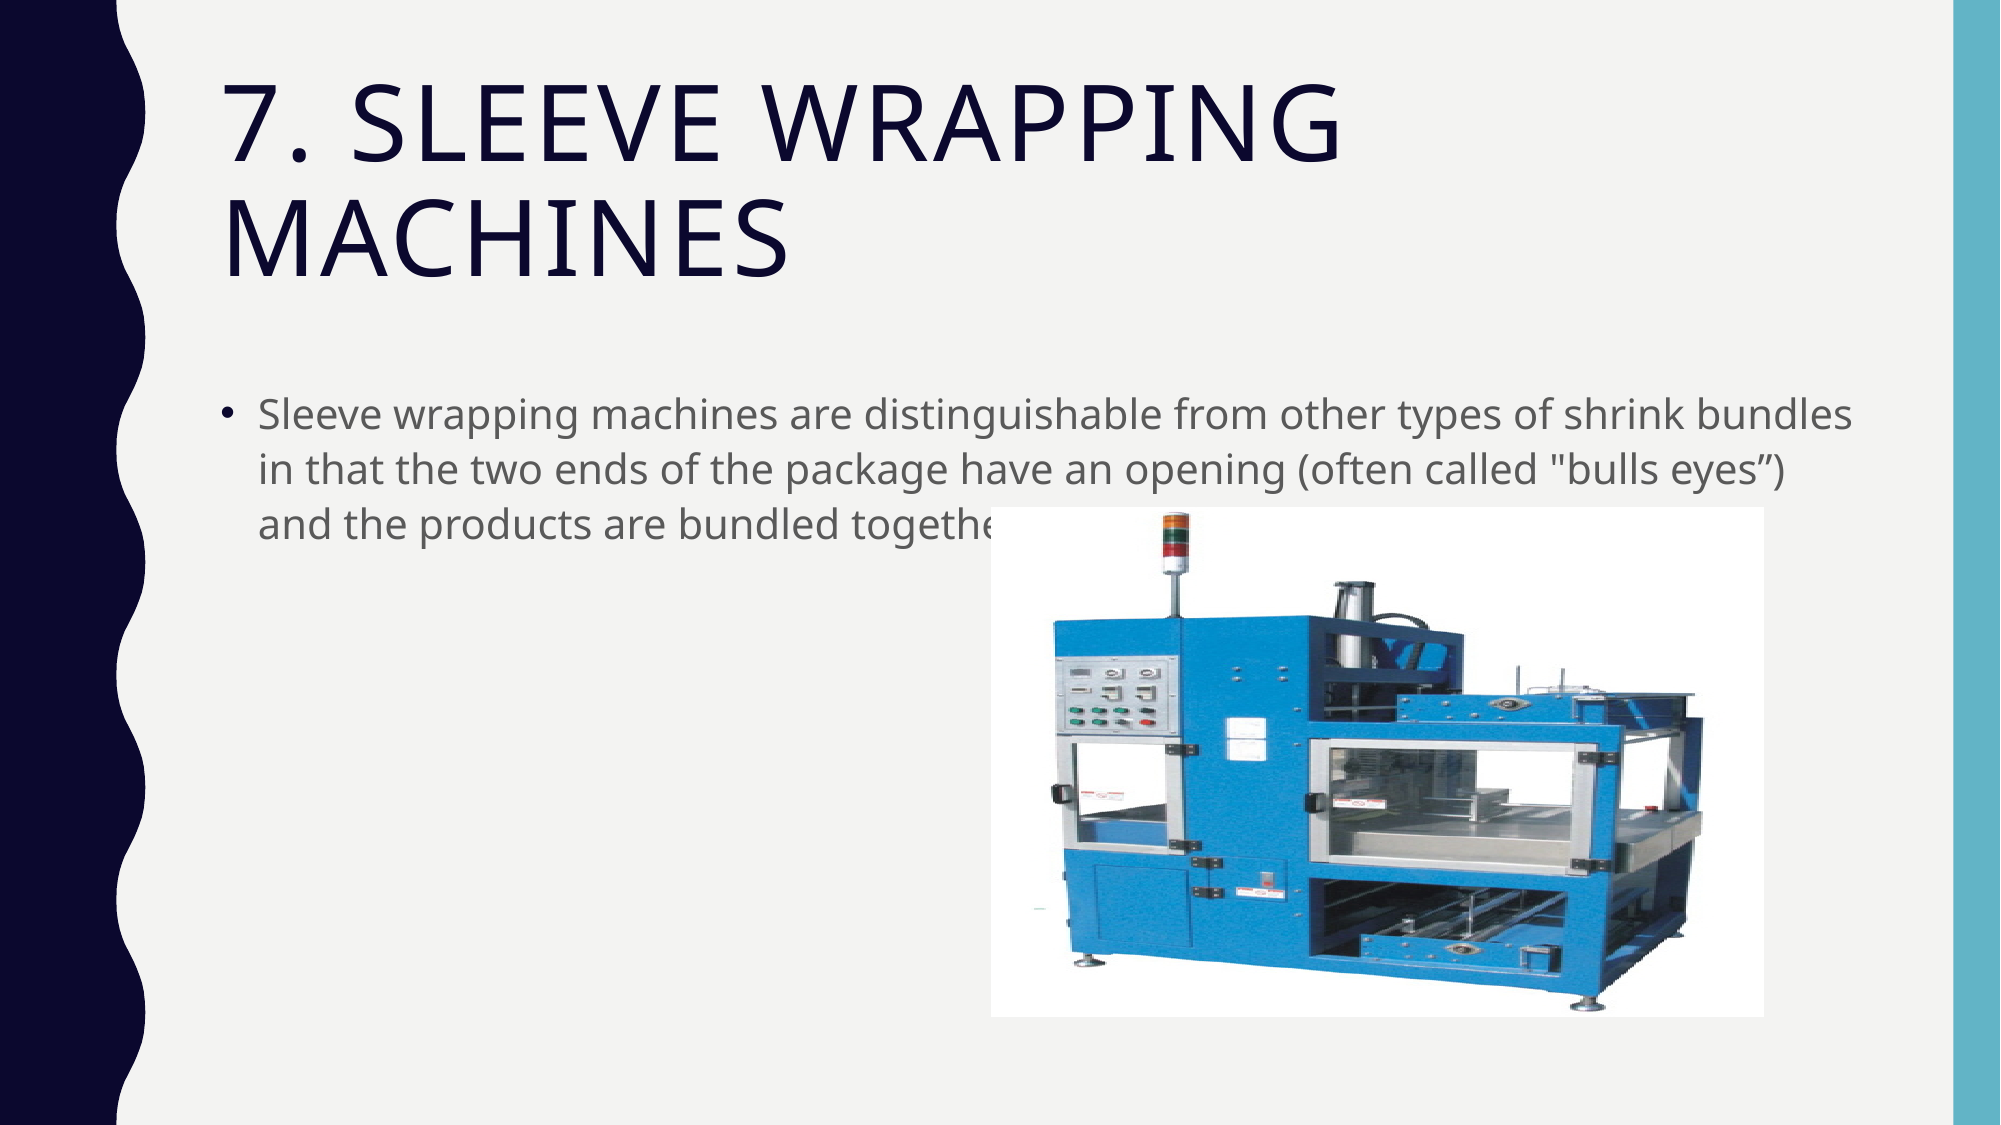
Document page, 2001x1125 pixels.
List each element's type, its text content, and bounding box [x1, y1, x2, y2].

list Sleeve wrapping machines are distinguishable from other types of shrink bundles in that the two ends of the package have an opening (often called "bulls eyes”) and the products are bundled together for shipment. [205, 375, 1875, 1068]
title 7. Sleeve wrapping machines [205, 62, 1875, 308]
picture [990, 507, 1764, 1017]
